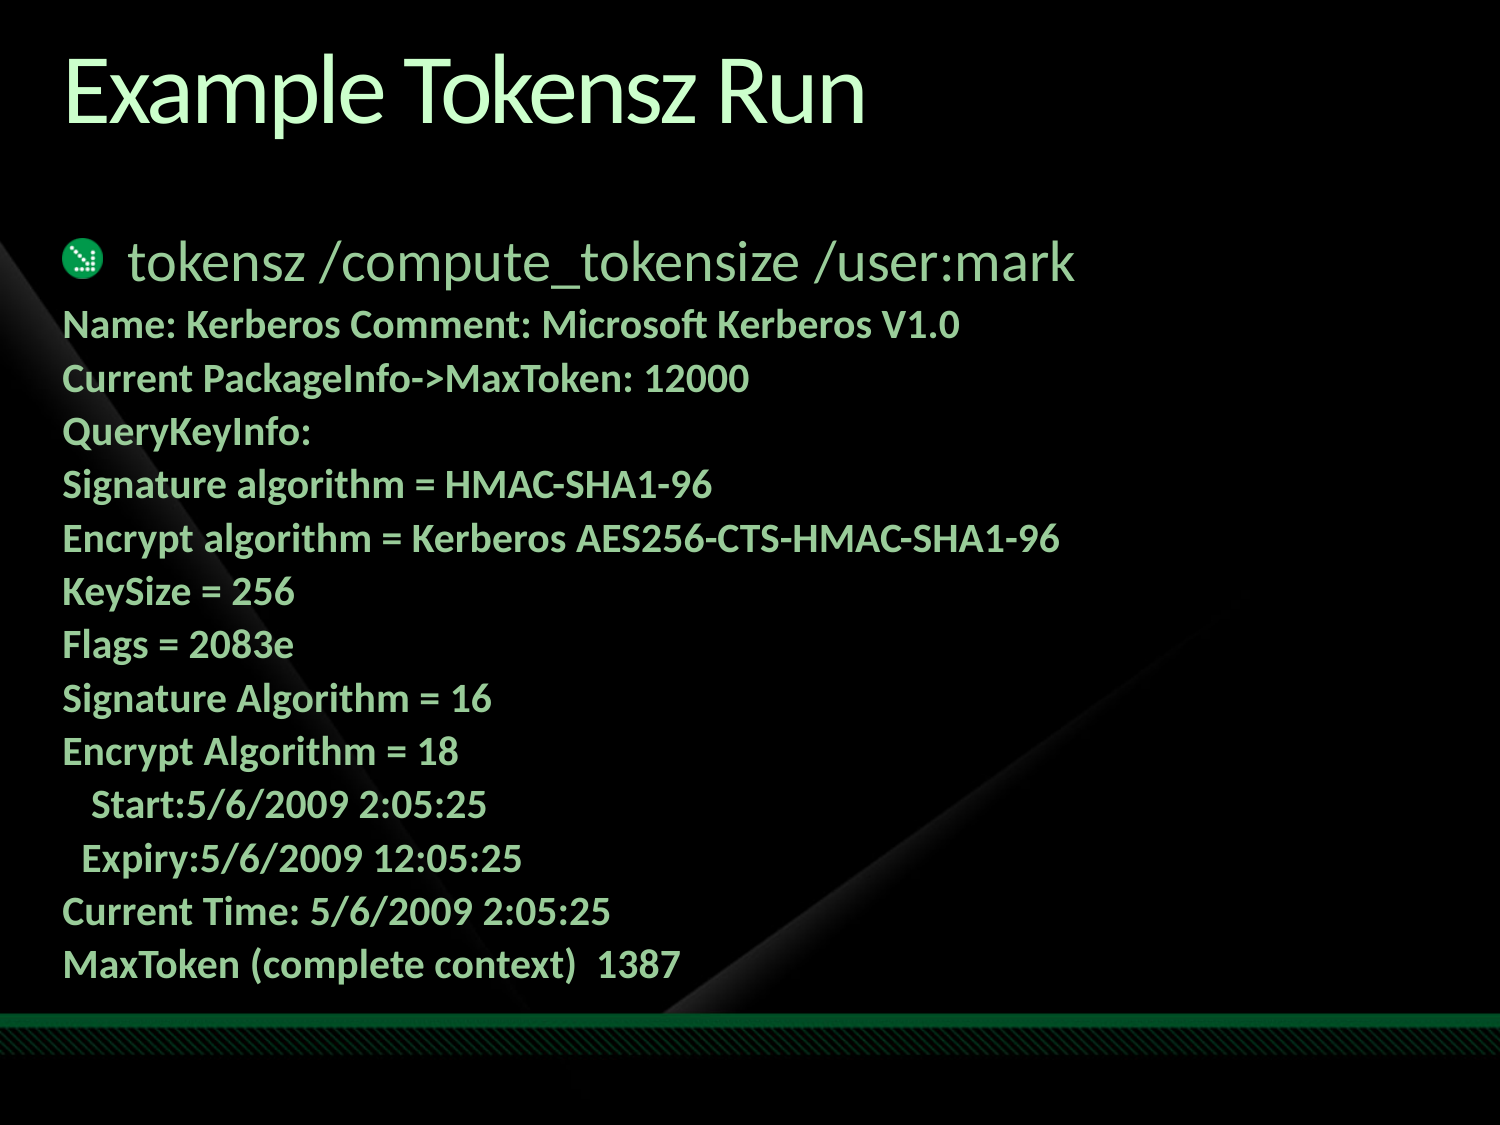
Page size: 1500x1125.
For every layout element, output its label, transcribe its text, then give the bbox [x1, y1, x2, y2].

picture [0, 0, 1500, 1125]
title Example Tokensz Run [62, 37, 1438, 147]
list tokensz /compute_tokensize /user:mark Name: Kerberos Comment: Microsoft Kerberos V1.0 Current PackageInfo->MaxToken: 12000 QueryKeyInfo: Signature algorithm = HMAC-SHA1-96 Encrypt algorithm = Kerberos AES256-CTS-HMAC-SHA1-96 KeySize = 256 Flags = 2083e Signature Algorithm = 16 Encrypt Algorithm = 18 Start:5/6/2009 2:05:25 Expiry:5/6/2009 12:05:25 Current Time: 5/6/2009 2:05:25 MaxToken (complete context) 1387 [62, 231, 1438, 595]
